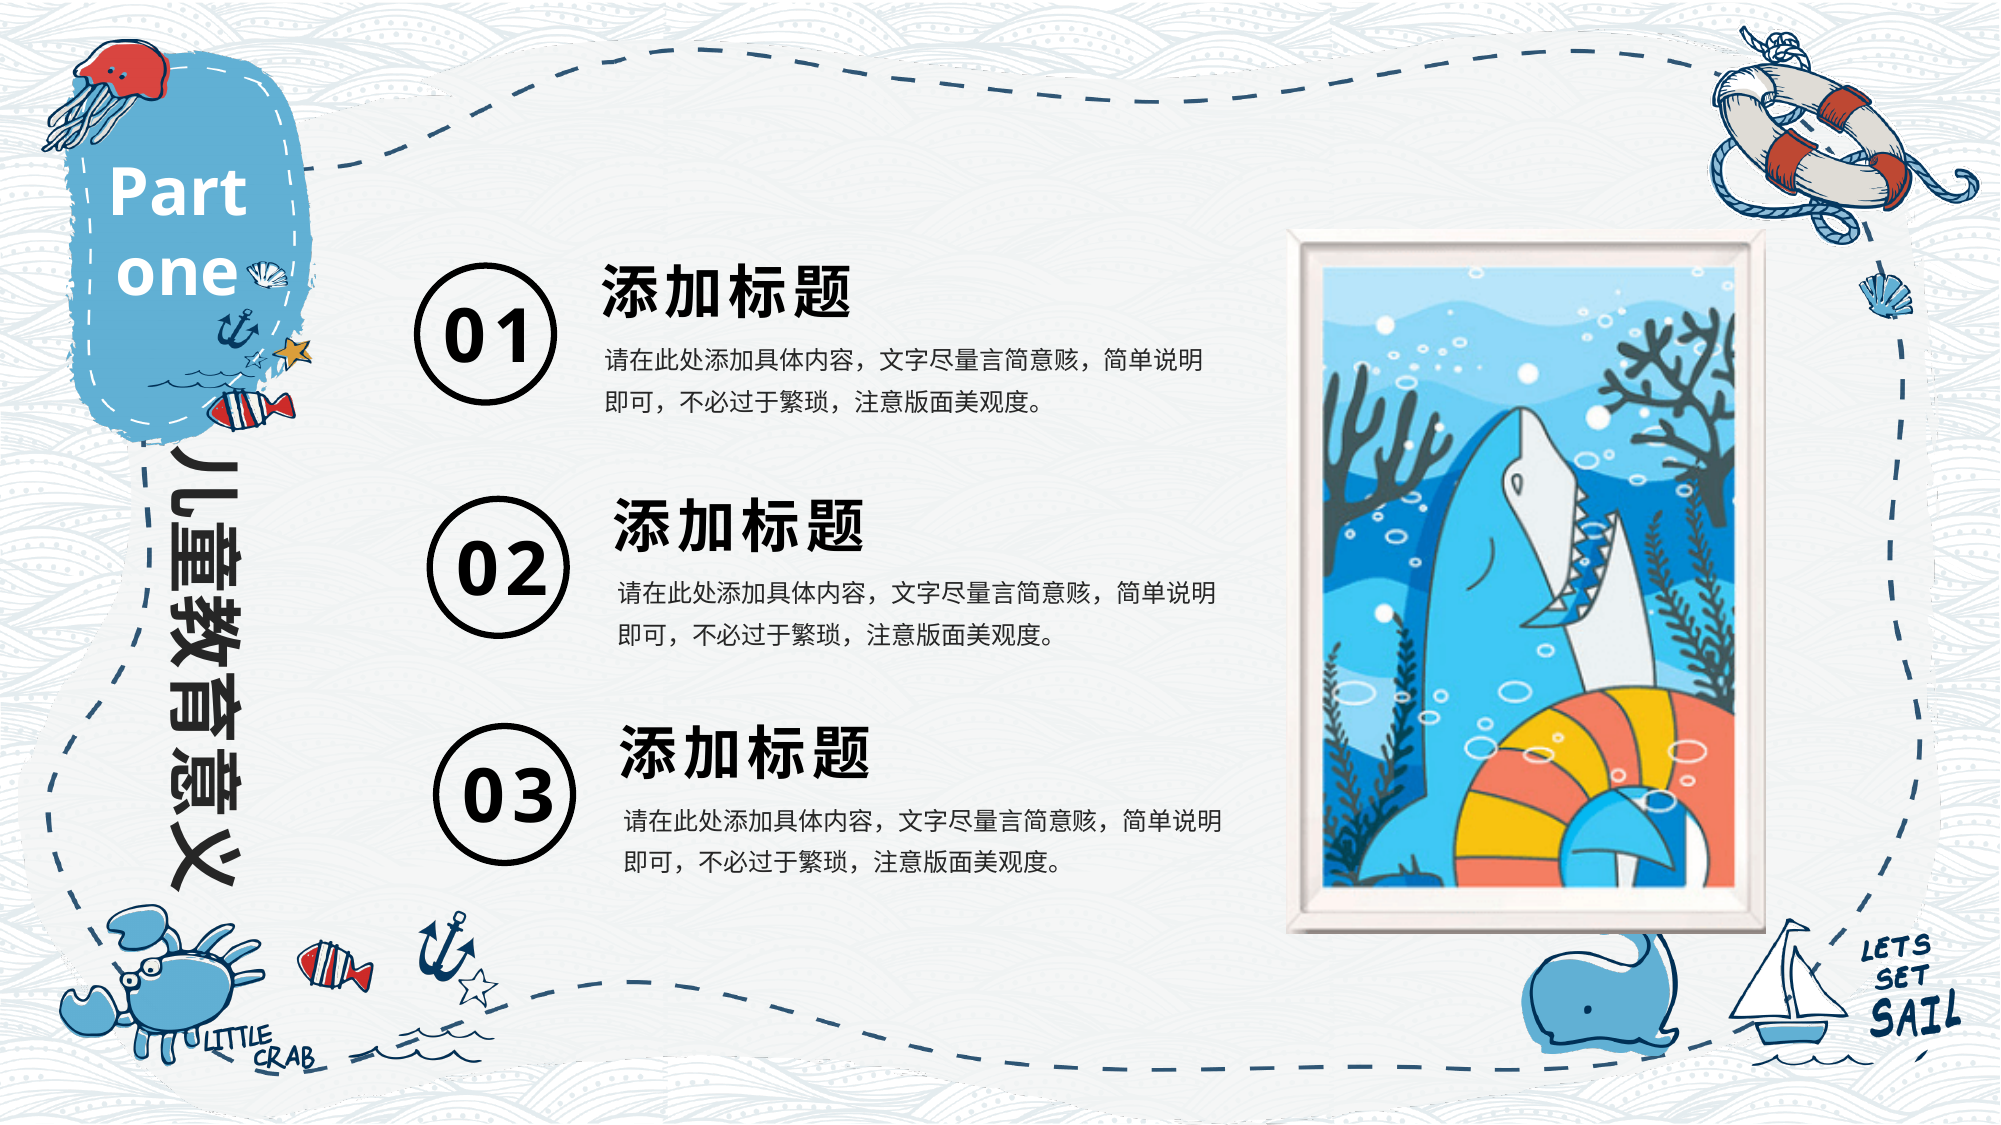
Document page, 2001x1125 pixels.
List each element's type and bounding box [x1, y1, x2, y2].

text_box [435, 694, 1261, 885]
text_box [416, 234, 1233, 425]
text_box [429, 467, 1250, 658]
picture [0, 0, 2000, 1125]
